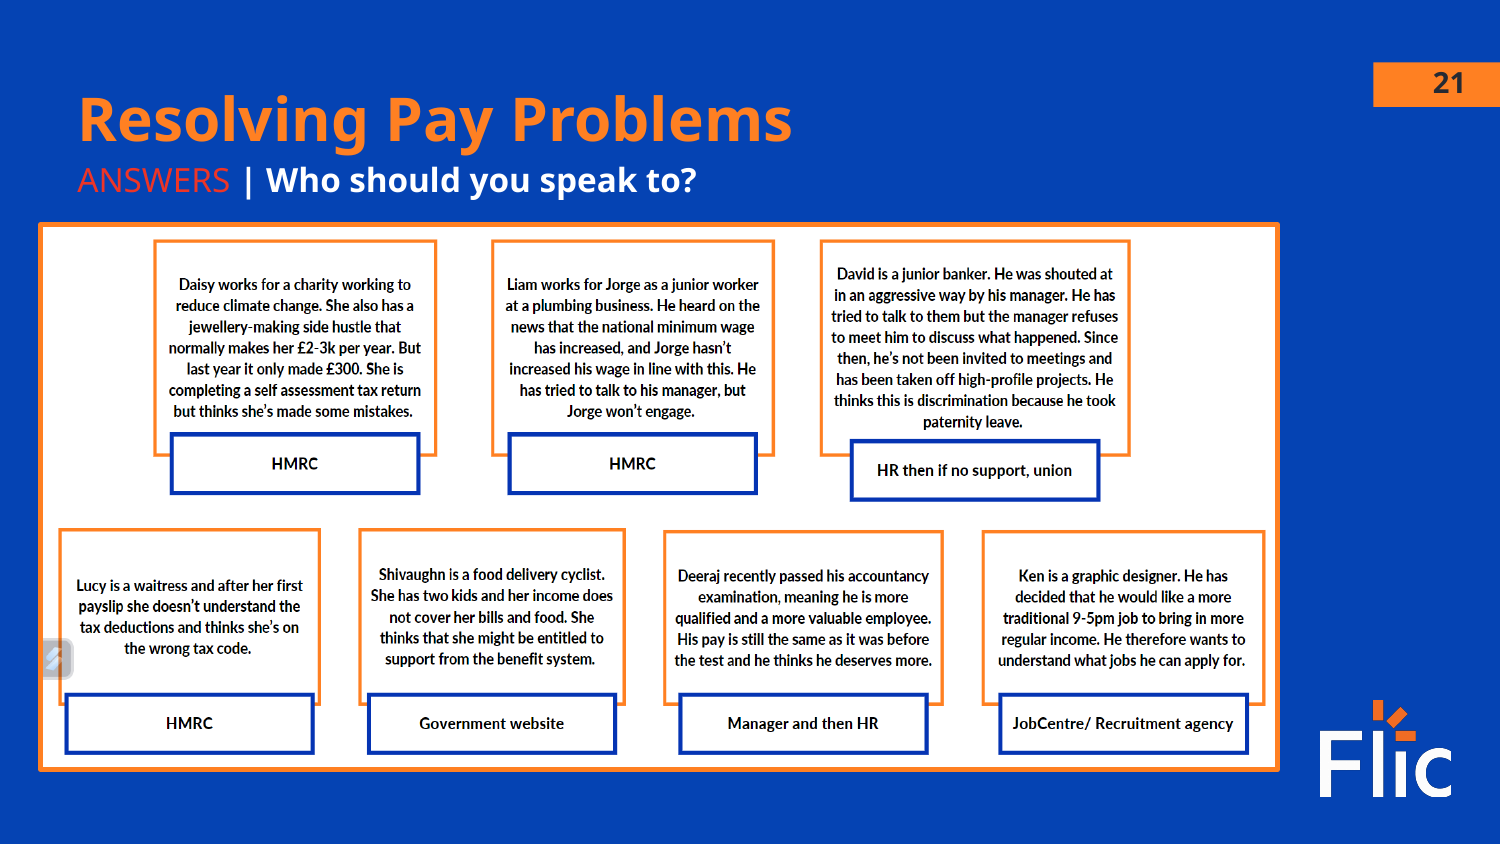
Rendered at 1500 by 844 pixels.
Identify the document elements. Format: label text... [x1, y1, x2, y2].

text_box Resolving Pay Problems [77, 70, 926, 159]
picture [42, 226, 1276, 768]
slide_number ‹#› [1410, 66, 1489, 104]
text_box ANSWERS | Who should you speak to? [77, 159, 1047, 222]
picture [1320, 700, 1451, 797]
